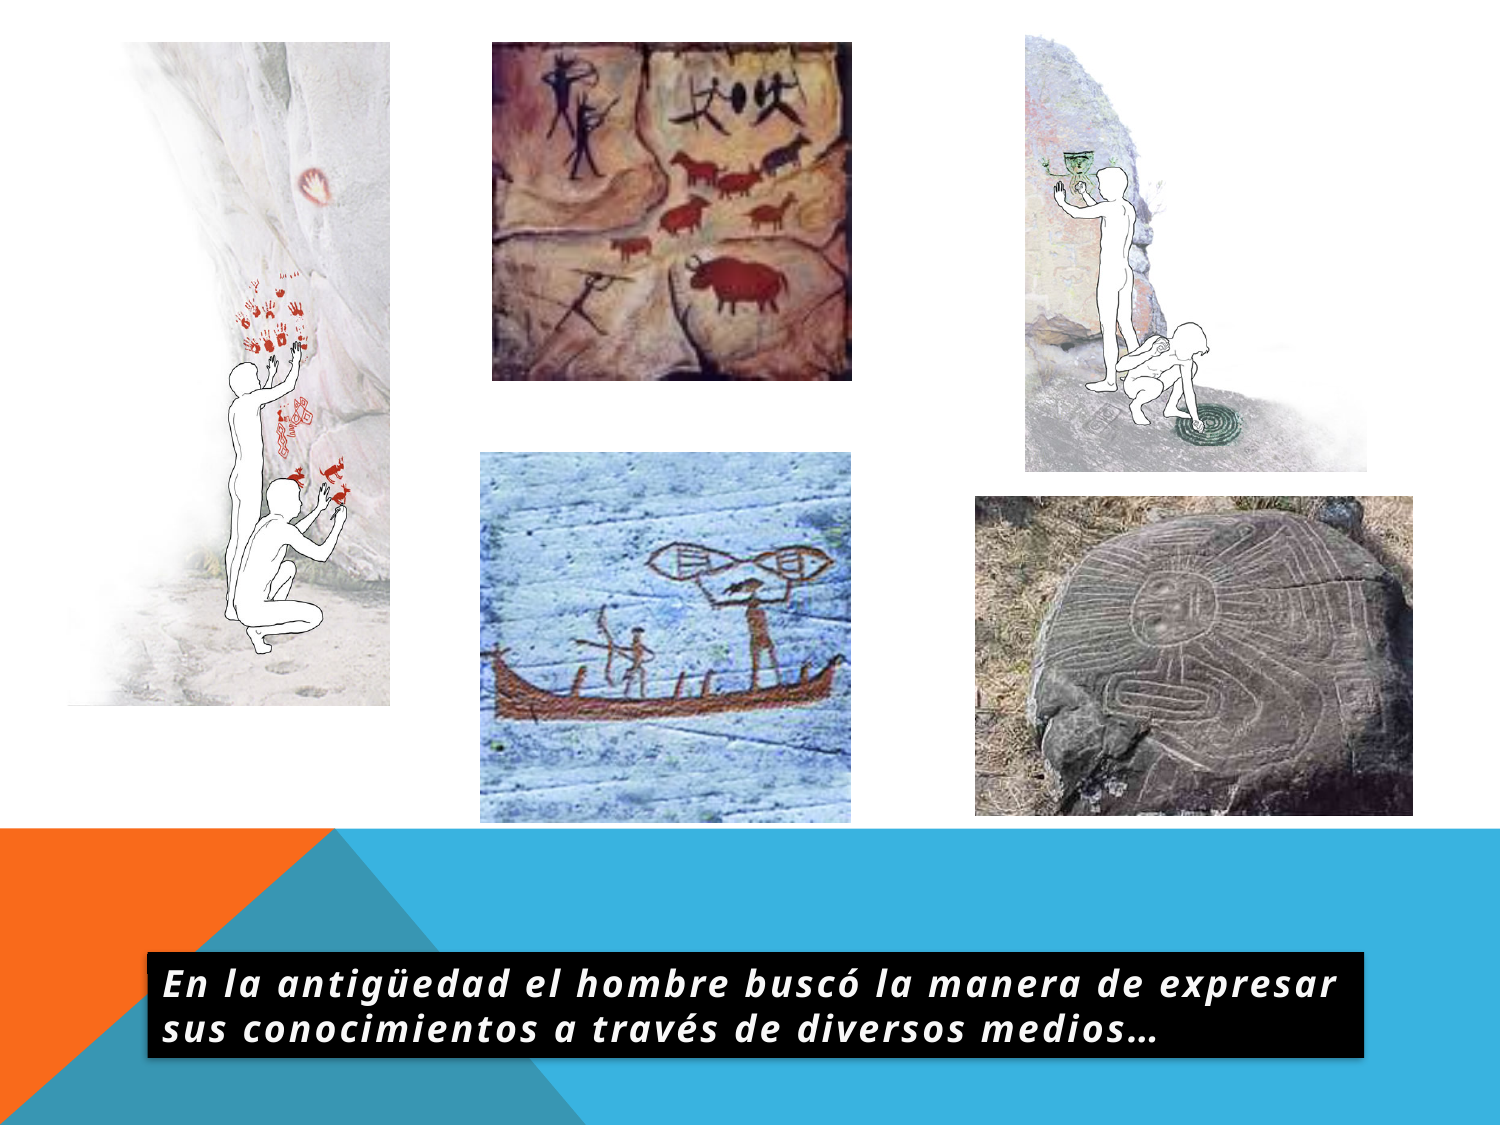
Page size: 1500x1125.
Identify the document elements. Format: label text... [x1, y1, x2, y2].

picture [1024, 30, 1367, 472]
picture [491, 42, 852, 381]
picture [480, 452, 851, 823]
picture [974, 496, 1413, 816]
picture [46, 42, 391, 706]
text_box En la antigüedad el hombre buscó la manera de expresar sus conocimientos a través de diversos medios… [147, 952, 1365, 1058]
